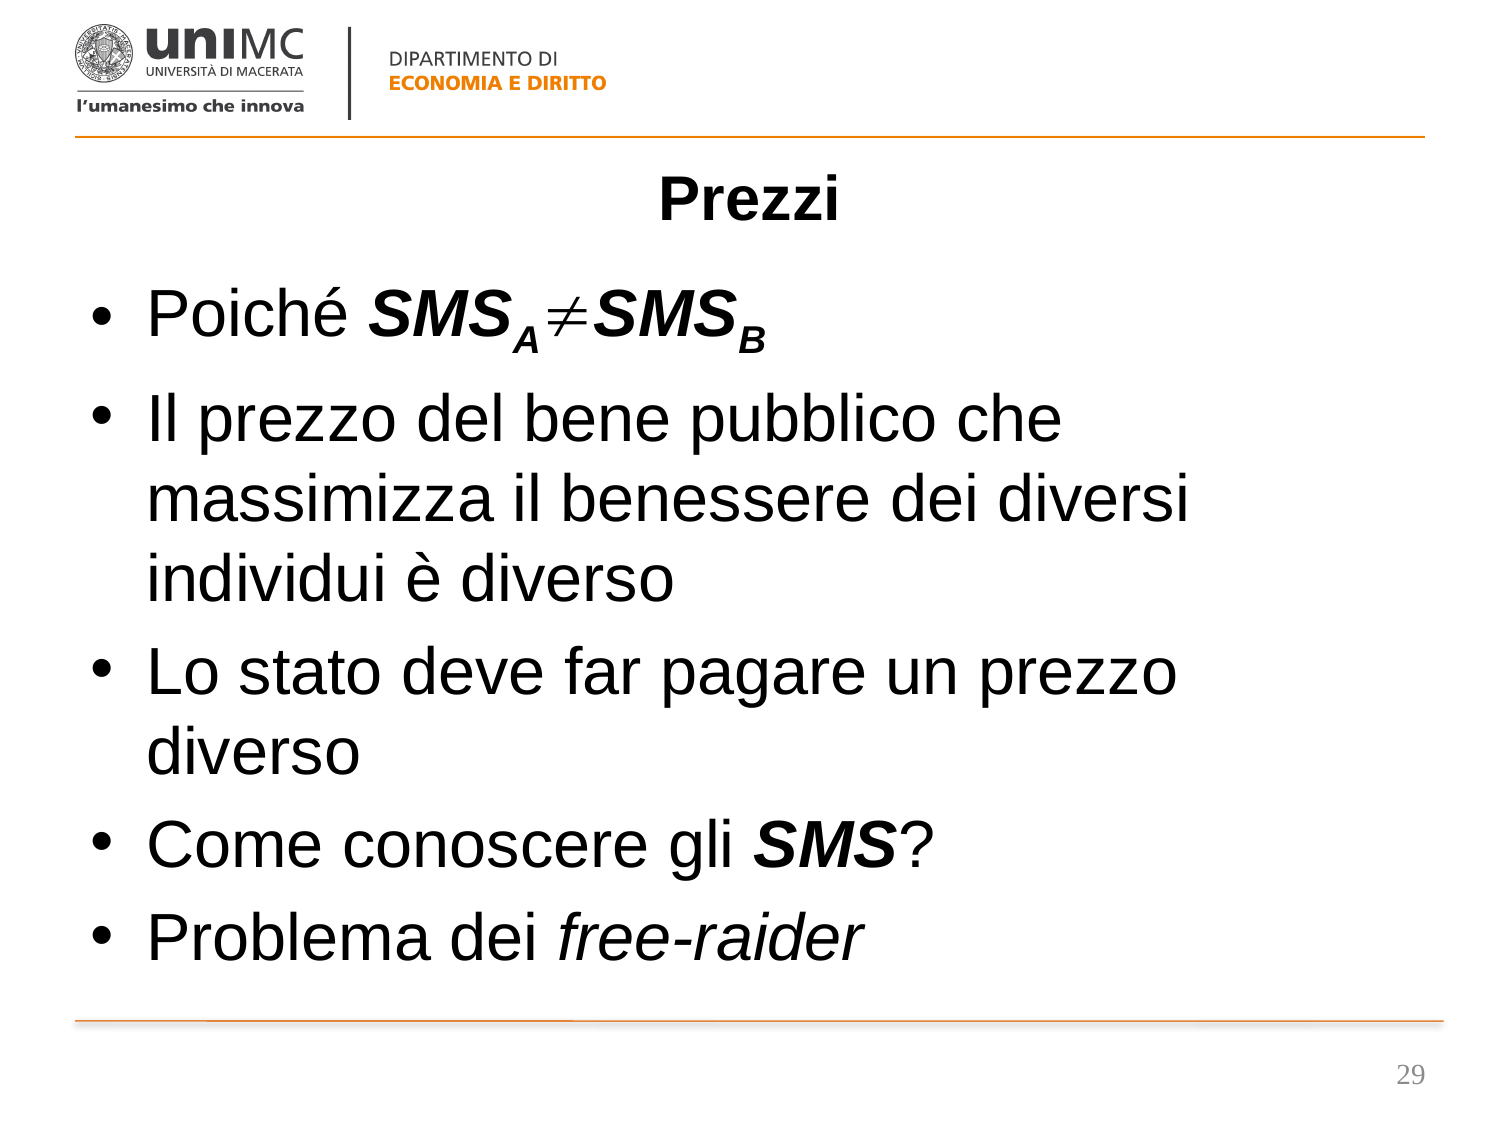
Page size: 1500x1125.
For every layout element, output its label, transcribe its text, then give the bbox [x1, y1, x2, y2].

picture [75, 24, 1425, 138]
slide_number 29 [1091, 1042, 1442, 1103]
title Prezzi [75, 149, 1425, 241]
list Poiché SMSASMSB Il prezzo del bene pubblico che massimizza il benessere dei diversi individui è diverso Lo stato deve far pagare un prezzo diverso Come conoscere gli SMS? Problema dei free-raider [75, 262, 1425, 1005]
